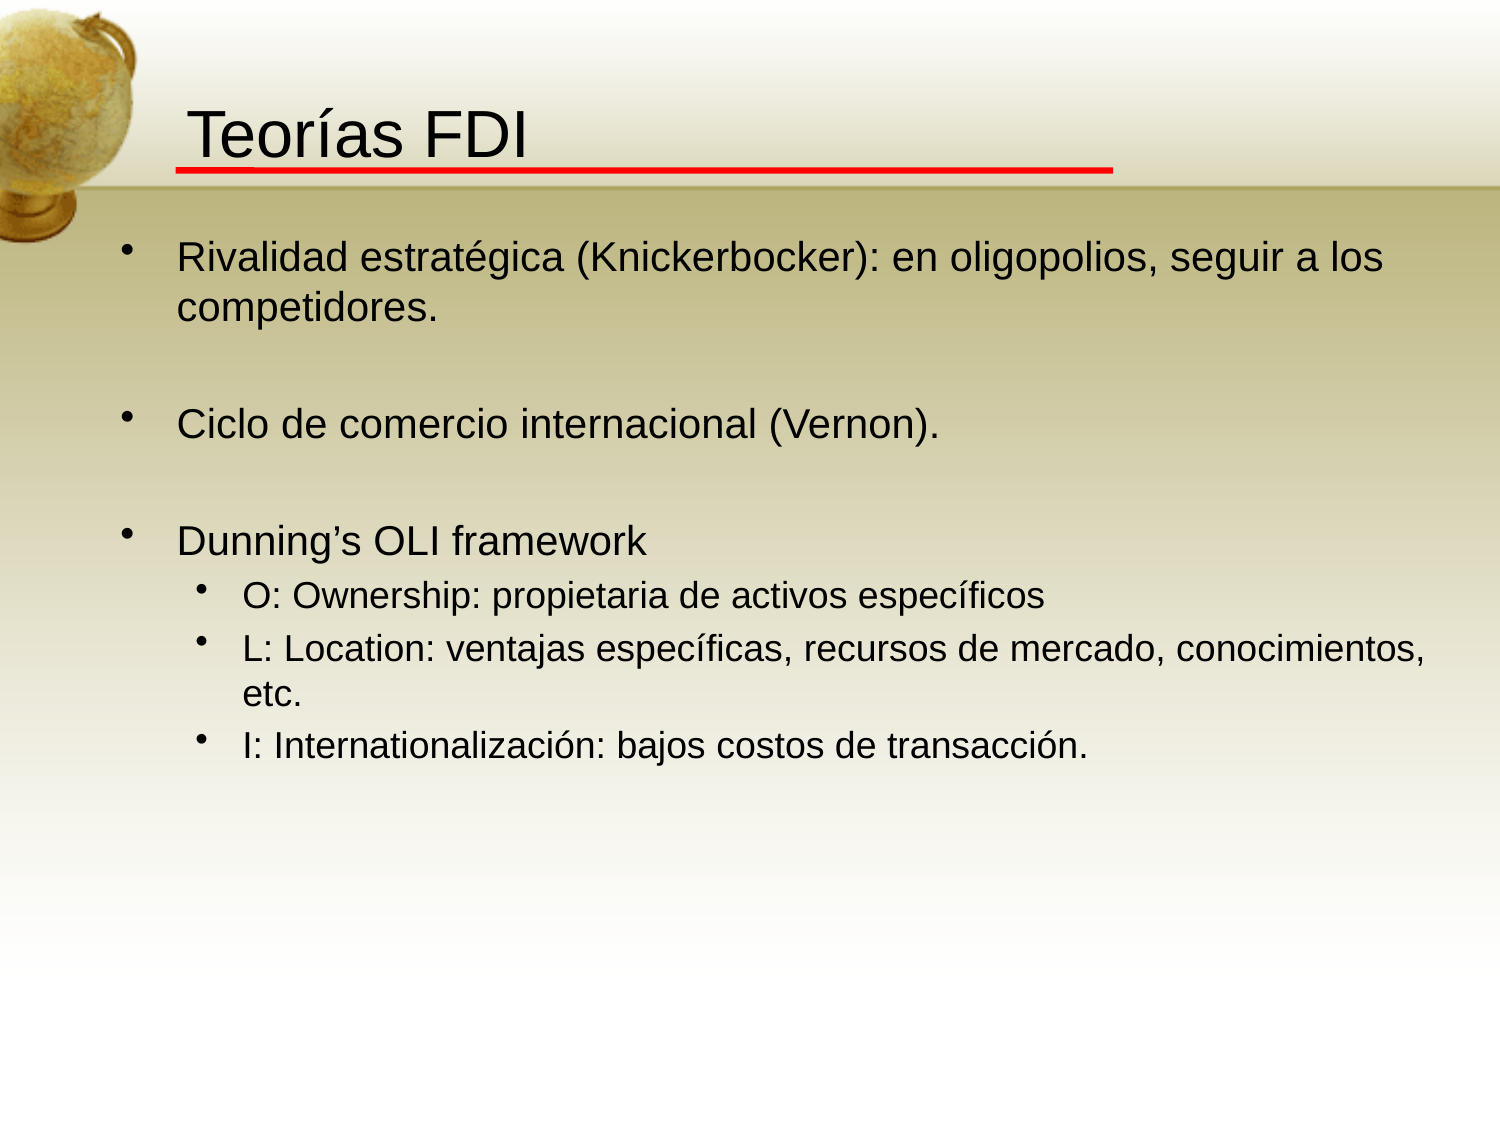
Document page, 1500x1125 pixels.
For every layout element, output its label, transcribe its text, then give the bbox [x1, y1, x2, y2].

title Teorías FDI [170, 36, 1436, 179]
list Rivalidad estratégica (Knickerbocker): en oligopolios, seguir a los competidores. Ciclo de comercio internacional (Vernon). Dunning’s OLI framework O: Ownership: propietaria de activos específicos L: Location: ventajas específicas, recursos de mercado, conocimientos, etc. I: Internationalización: bajos costos de transacción. [105, 222, 1454, 1091]
picture [0, 0, 1500, 1125]
